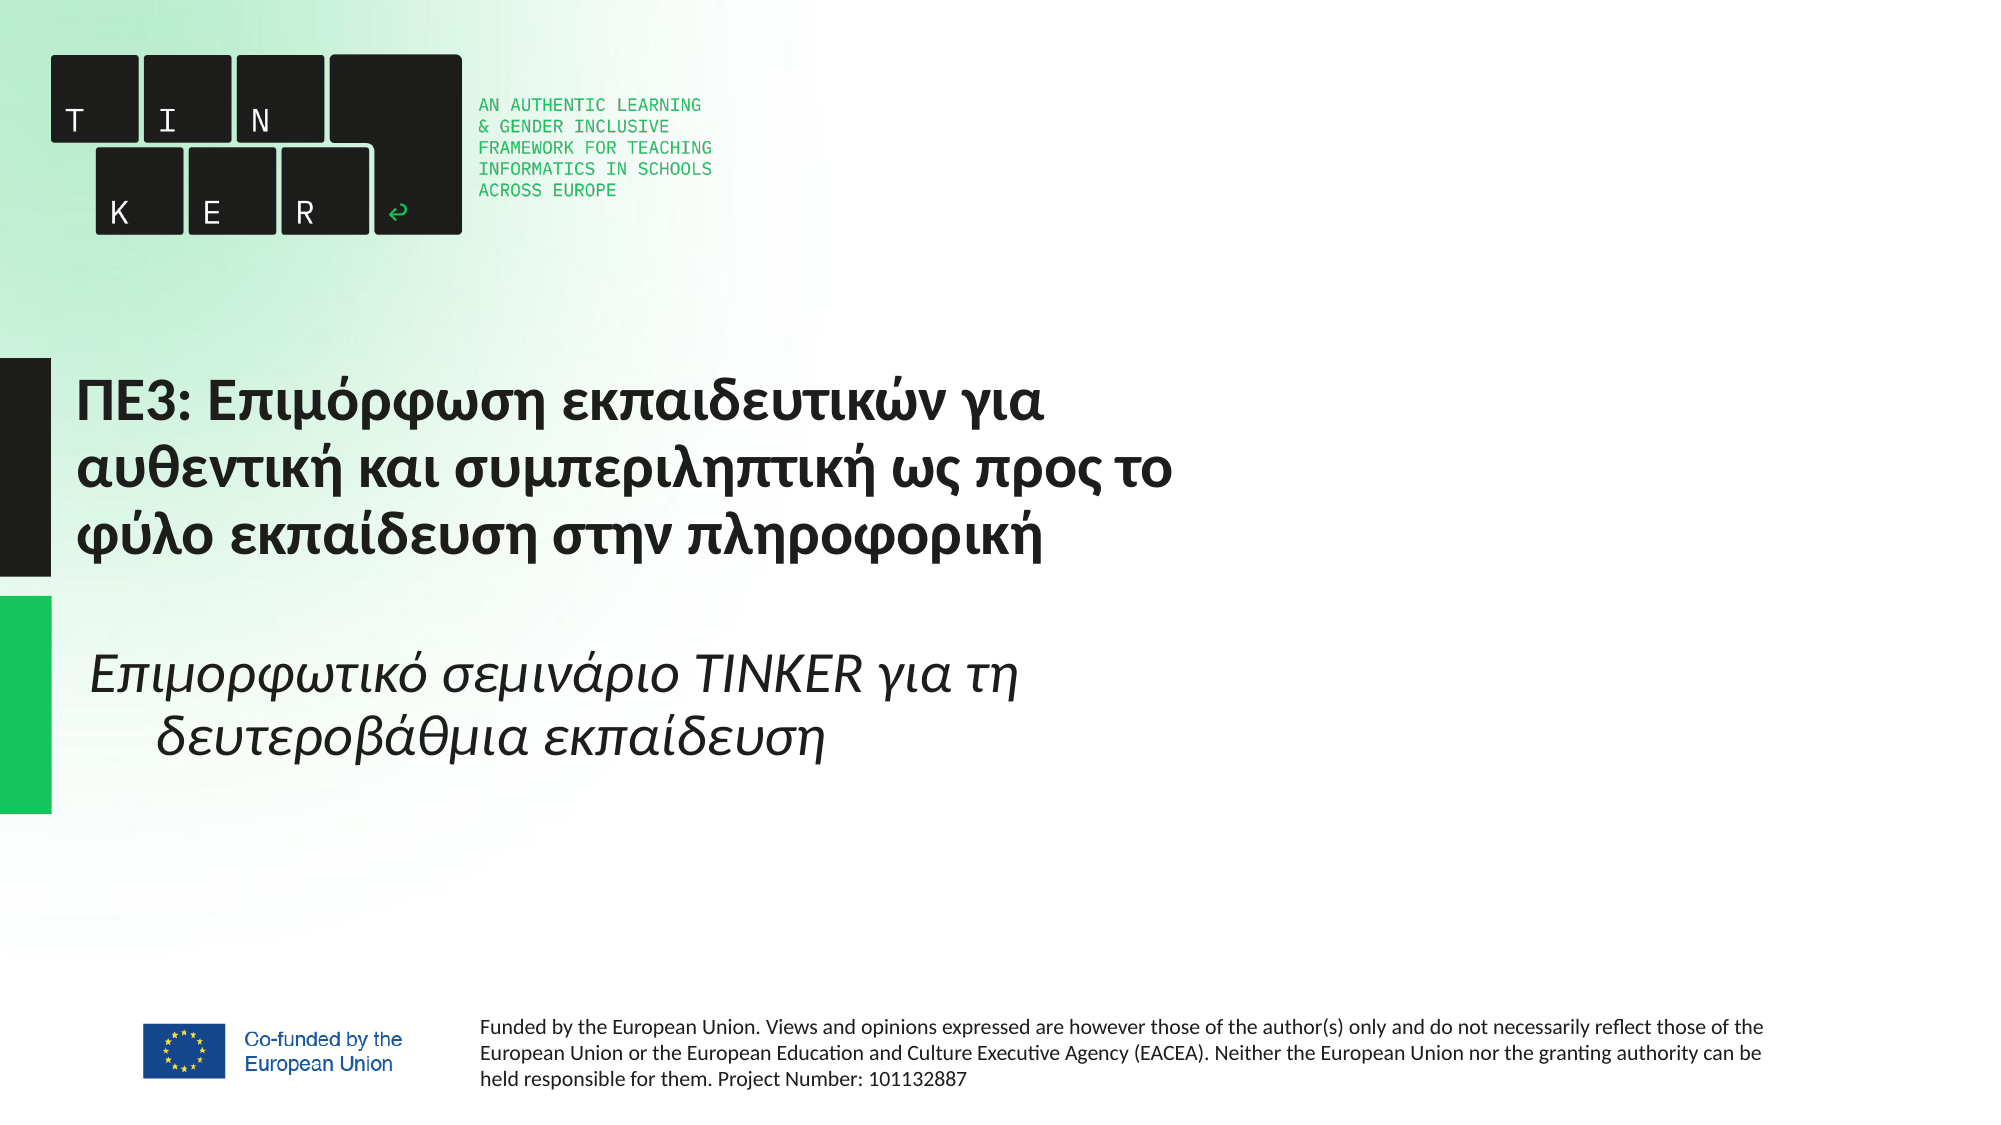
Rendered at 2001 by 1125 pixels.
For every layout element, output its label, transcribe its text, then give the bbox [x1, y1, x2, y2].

picture [0, 0, 843, 1125]
title ΠΕ3: Επιμόρφωση εκπαιδευτικών για αυθεντική και συμπεριληπτική ως προς το φύλο εκπαίδευση στην πληροφορική [61, 358, 1196, 578]
subtitle Επιμορφωτικό σεμινάριο TINKER για τη δευτεροβάθμια εκπαίδευση [65, 599, 1197, 812]
